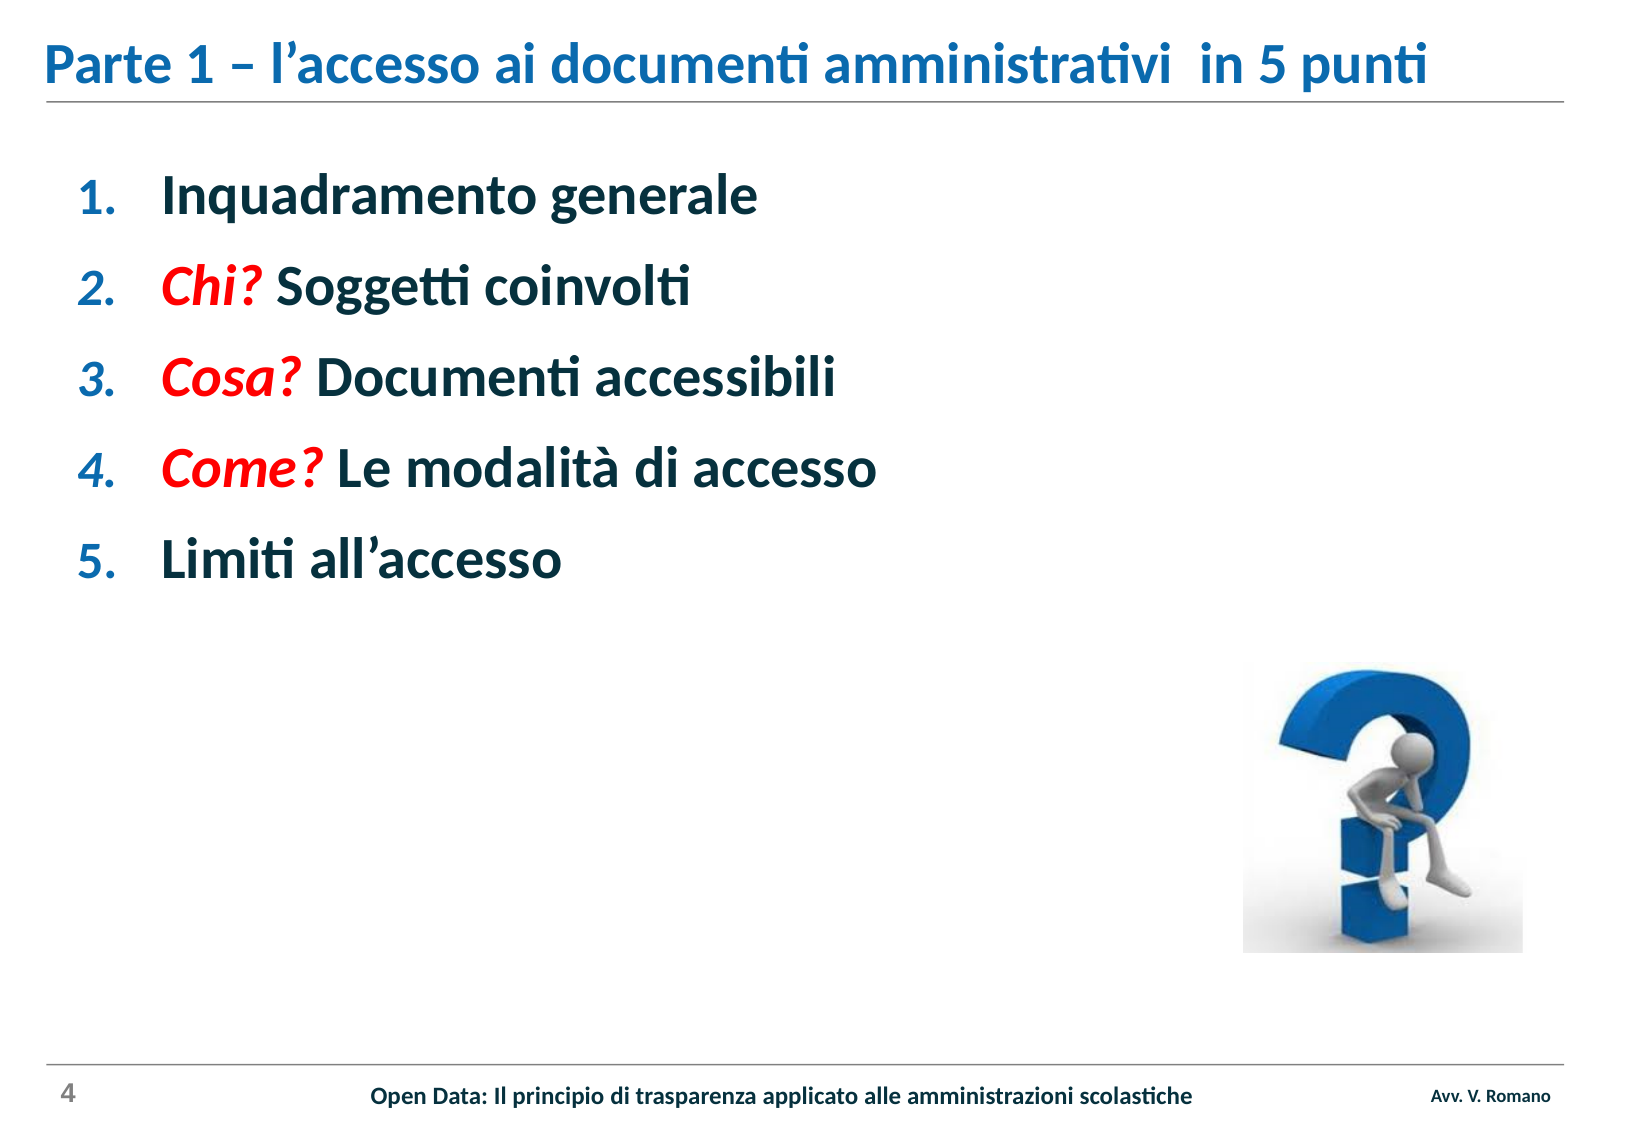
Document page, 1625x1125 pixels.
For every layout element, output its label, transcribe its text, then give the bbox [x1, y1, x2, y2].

picture [1243, 662, 1528, 953]
text_box Parte 1 – l’accesso ai documenti amministrativi in 5 punti [44, 24, 1561, 91]
text_box Inquadramento generale Chi? Soggetti coinvolti Cosa? Documenti accessibili Come? Le modalità di accesso Limiti all’accesso [44, 127, 1561, 994]
